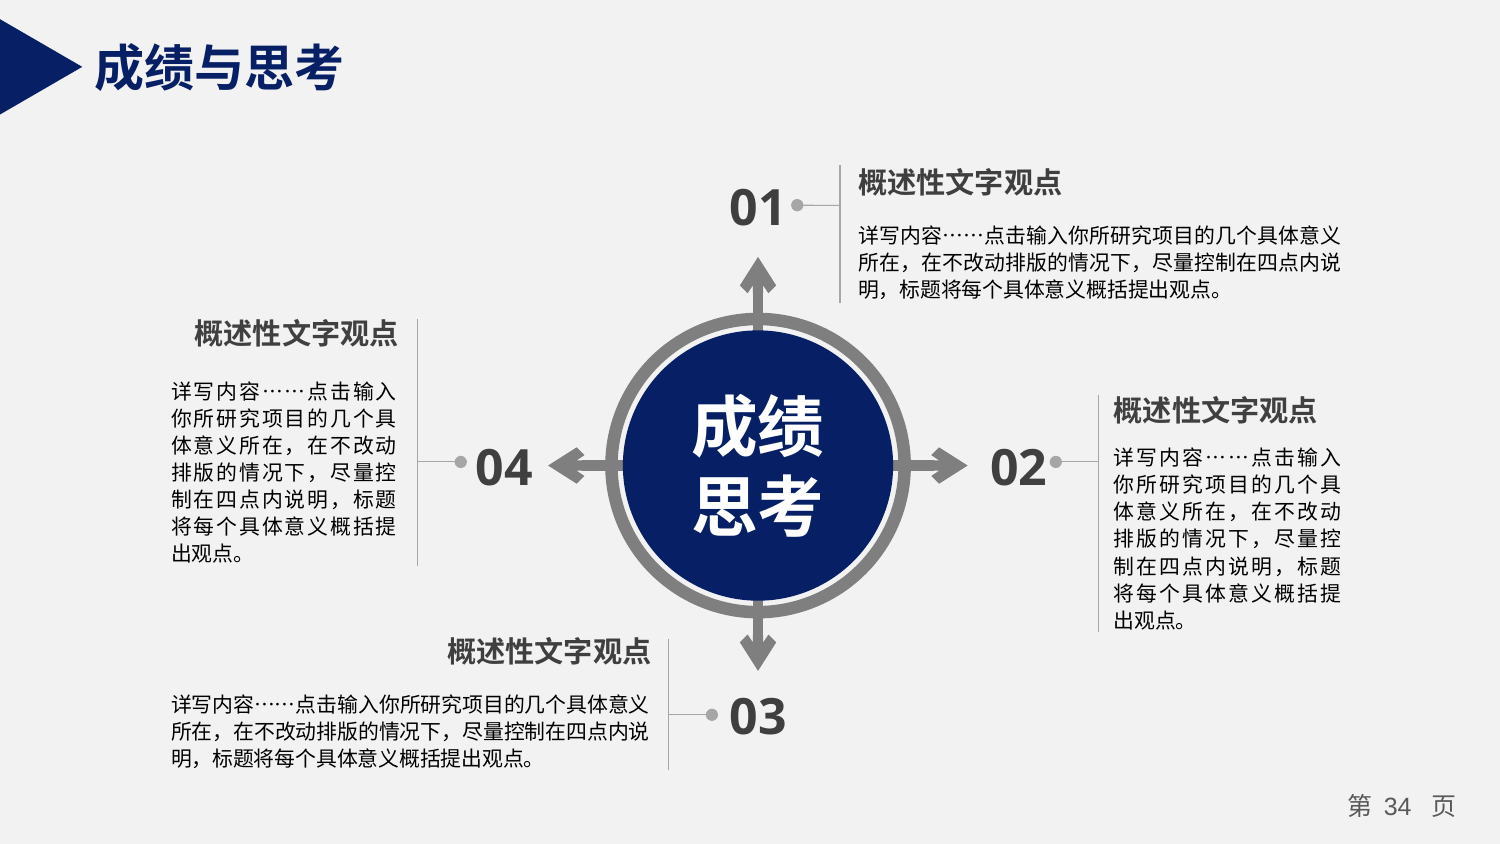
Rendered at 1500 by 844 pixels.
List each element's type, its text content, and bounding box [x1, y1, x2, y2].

text_box 概述性文字观点 [858, 164, 1207, 200]
text_box [763, 471, 906, 614]
text_box 03 [718, 684, 798, 745]
text_box 概述性文字观点 [423, 633, 652, 669]
text_box [0, 19, 83, 115]
text_box [610, 318, 753, 460]
text_box 04 [465, 435, 544, 496]
text_box 成绩与思考 [79, 29, 360, 105]
text_box [621, 329, 895, 602]
text_box [610, 471, 753, 614]
text_box 成绩思考 [659, 377, 857, 552]
text_box 详写内容……点击输入你所研究项目的几个具体意义所在，在不改动排版的情况下，尽量控制在四点内说明，标题将每个具体意义概括提出观点。 [1113, 442, 1342, 633]
text_box 01 [718, 175, 798, 236]
text_box 02 [979, 435, 1058, 496]
text_box 详写内容……点击输入你所研究项目的几个具体意义所在，在不改动排版的情况下，尽量控制在四点内说明，标题将每个具体意义概括提出观点。 [171, 689, 650, 772]
text_box [763, 318, 906, 460]
text_box 详写内容……点击输入你所研究项目的几个具体意义所在，在不改动排版的情况下，尽量控制在四点内说明，标题将每个具体意义概括提出观点。 [171, 376, 397, 566]
text_box 概述性文字观点 [1113, 392, 1342, 428]
text_box 概述性文字观点 [171, 315, 400, 351]
text_box 详写内容……点击输入你所研究项目的几个具体意义所在，在不改动排版的情况下，尽量控制在四点内说明，标题将每个具体意义概括提出观点。 [858, 220, 1342, 303]
